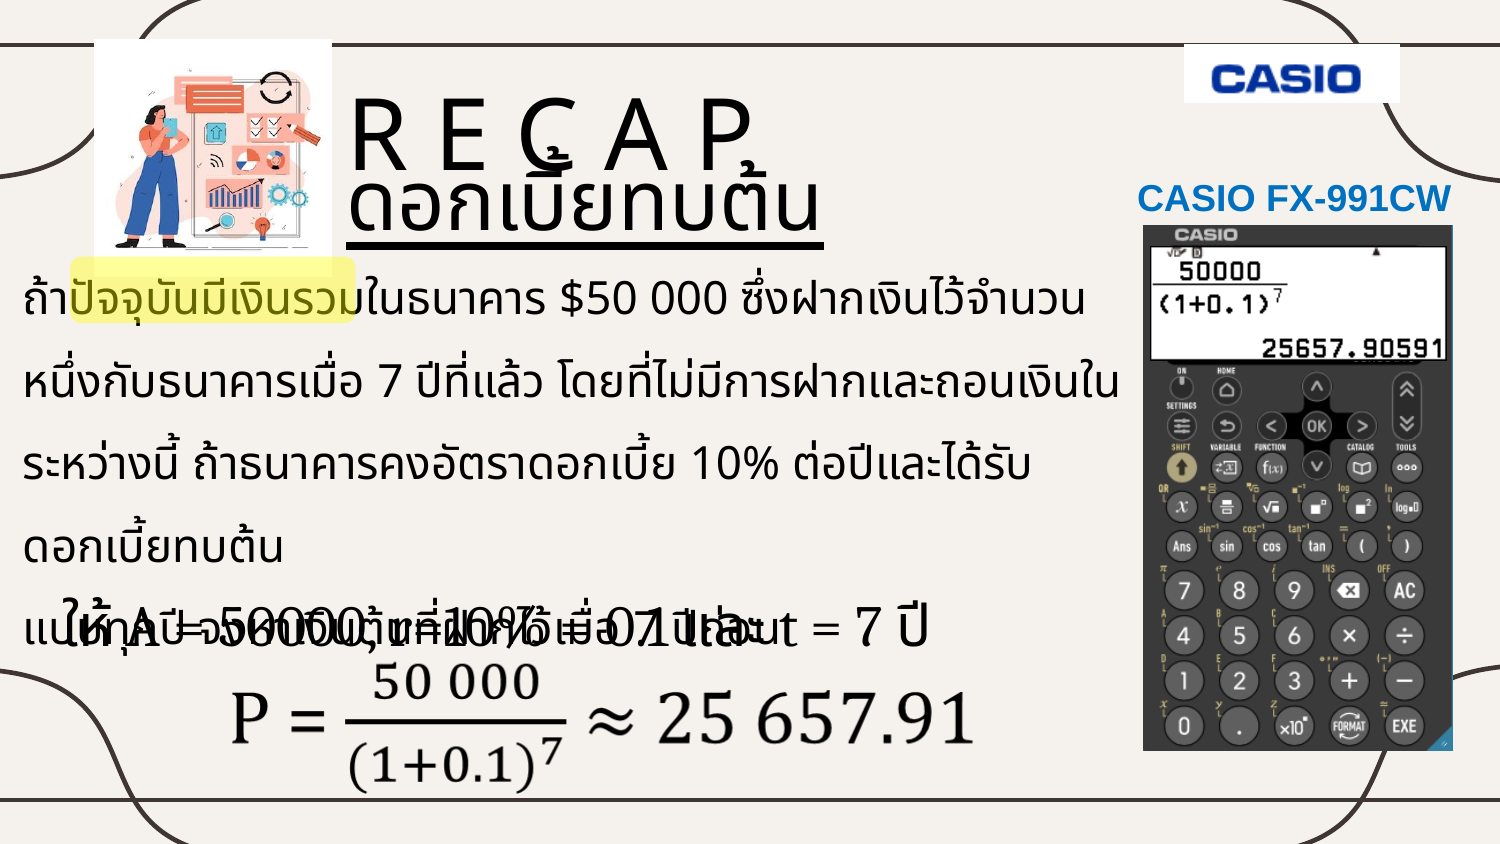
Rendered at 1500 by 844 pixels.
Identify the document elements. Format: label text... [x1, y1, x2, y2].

picture [1143, 224, 1454, 751]
text_box [213, 591, 1156, 802]
picture [1183, 44, 1400, 103]
title ดอกเบี้ยทบต้น [336, 132, 1500, 227]
text_box R E C A P [331, 0, 917, 132]
text_box ถ้าปัจจุบันมีเงินรวมในธนาคาร $50 000 ซึ่งฝากเงินไว้จำนวนหนึ่งกับธนาคารเมื่อ 7 ปีที่แล้ว โดยที่ไม่มีการฝากและถอนเงินในระหว่างนี้ ถ้าธนาคารคงอัตราดอกเบี้ย 10% ต่อปีและได้รับดอกเบี้ยทบต้น แบบทุกปี จงหาเงินต้นที่ฝากไว้เมื่อ 7 ปีก่อน [7, 226, 1139, 600]
text_box [70, 256, 356, 324]
picture [94, 39, 332, 277]
text_box ให้ A = 50000, r=10% = 0.1 และ t = 7 ปี [47, 545, 1138, 666]
